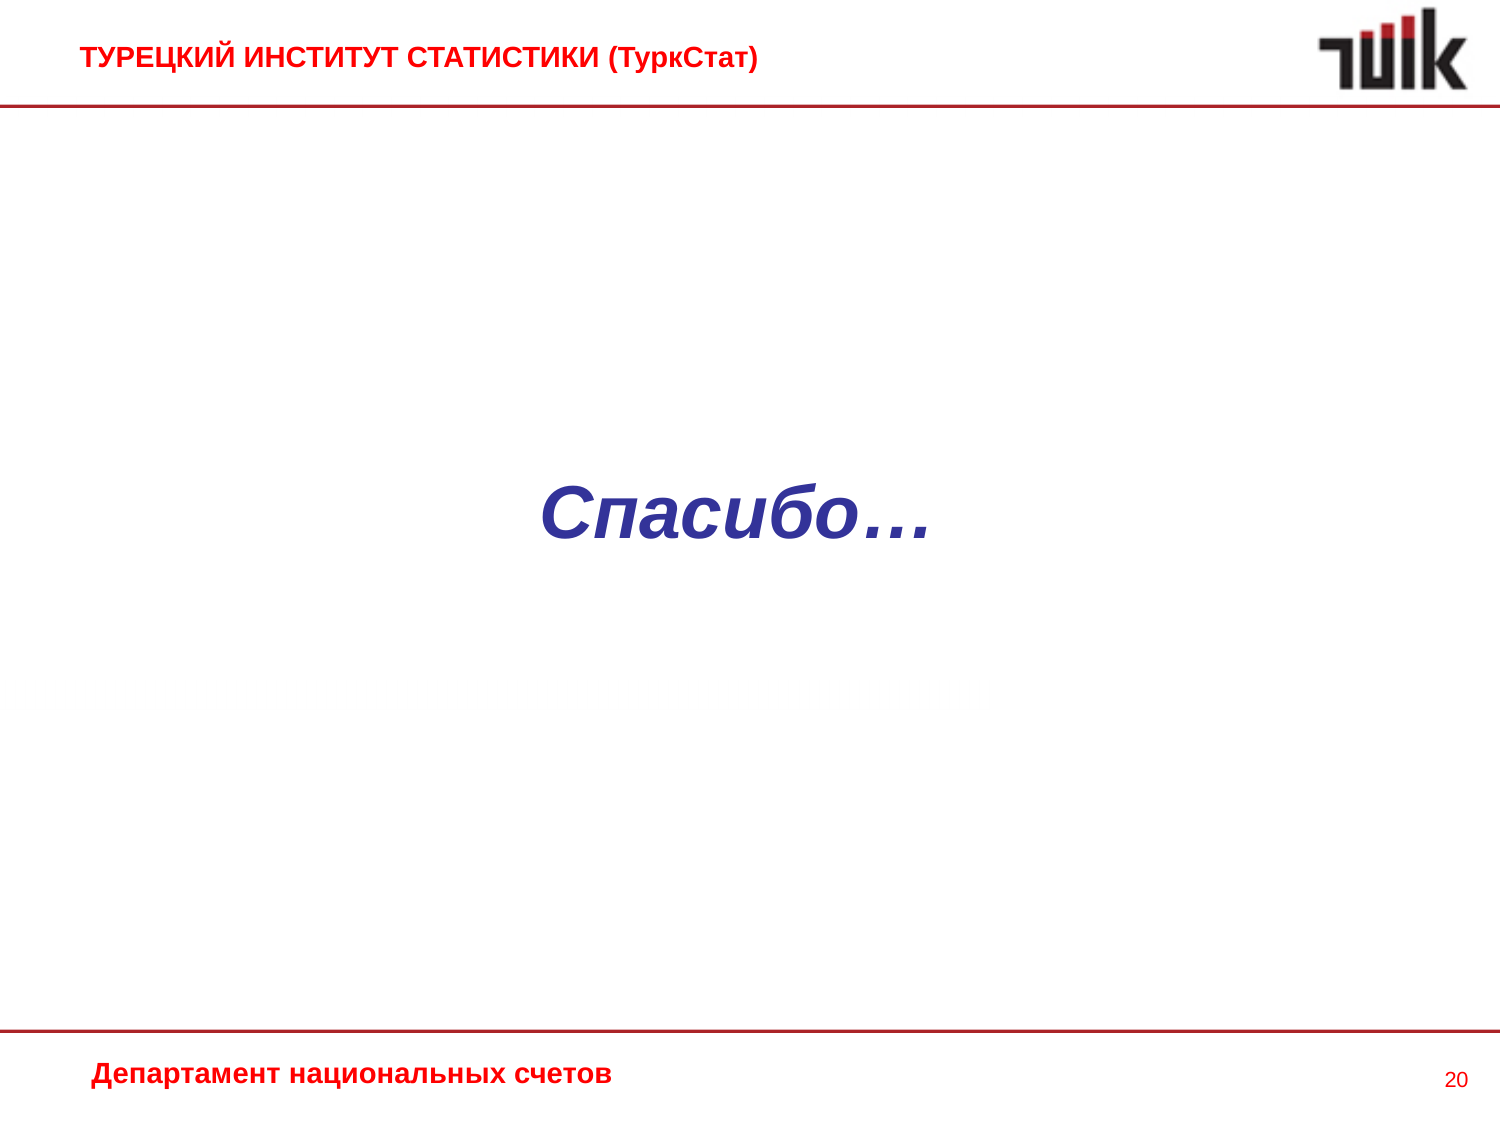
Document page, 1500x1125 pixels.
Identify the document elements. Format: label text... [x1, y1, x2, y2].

text_box Спасибо… [100, 456, 1376, 629]
text_box ТУРЕЦКИЙ ИНСТИТУТ СТАТИСТИКИ (ТуркСтат) [64, 30, 1270, 81]
picture [1316, 0, 1477, 99]
text_box Департамент национальных счетов [76, 1046, 892, 1097]
slide_number 20 [1423, 1058, 1490, 1125]
